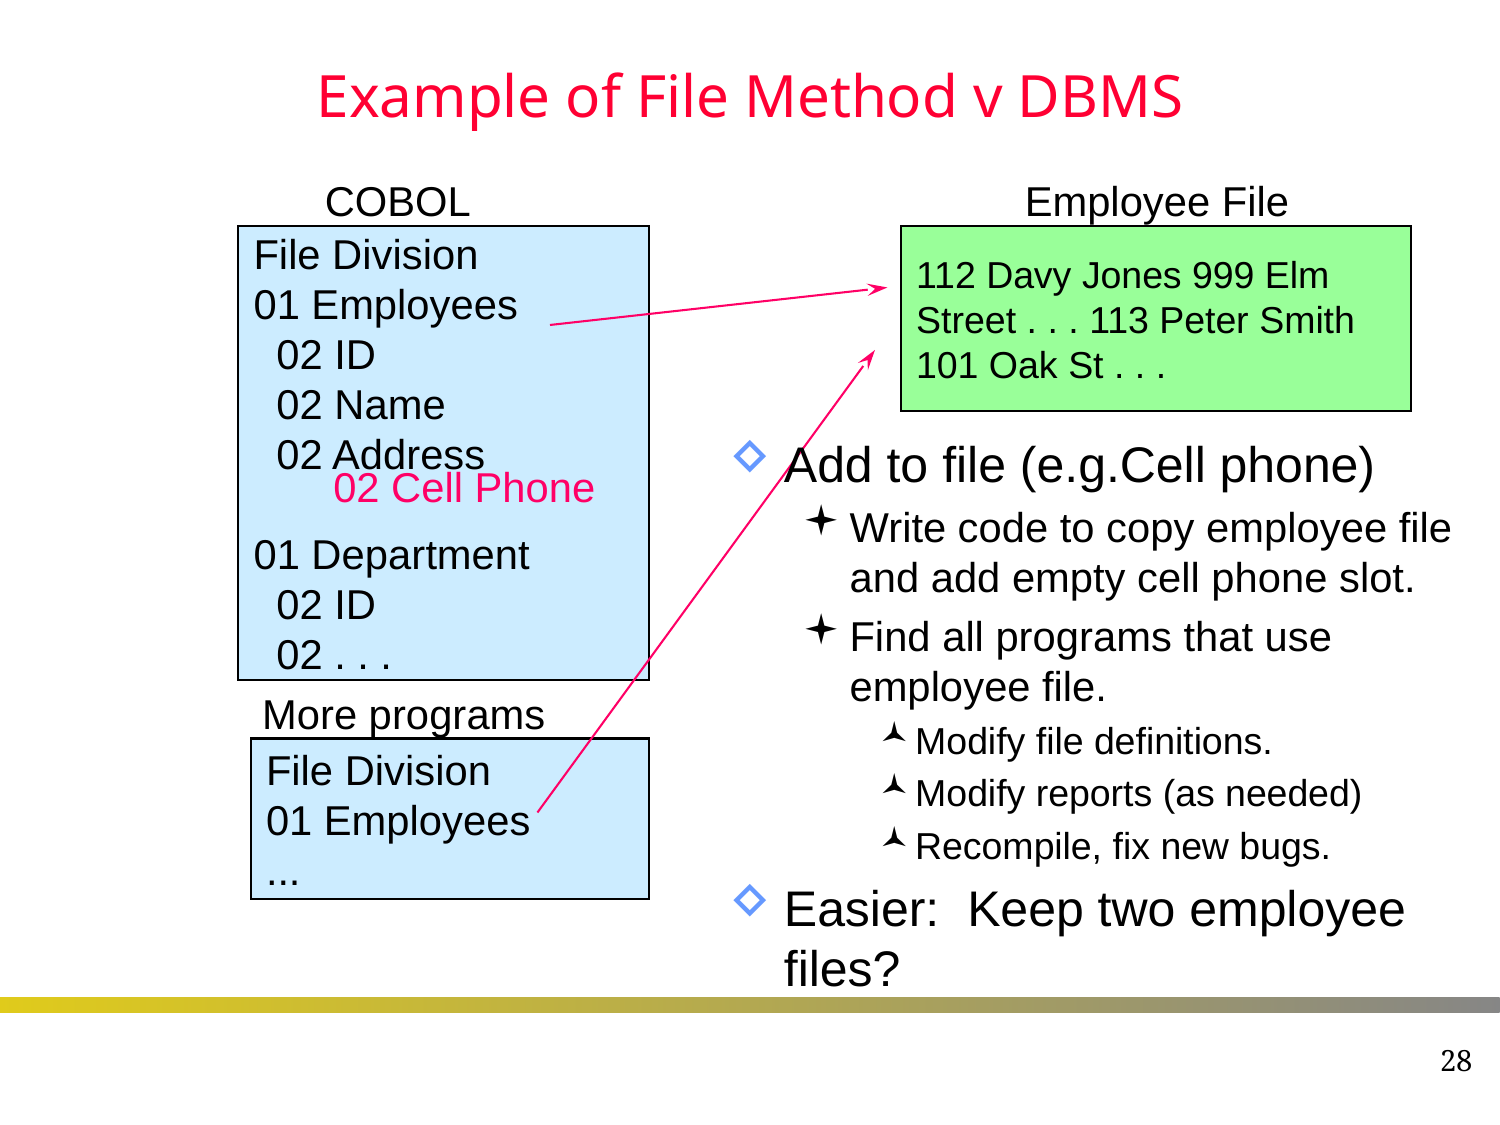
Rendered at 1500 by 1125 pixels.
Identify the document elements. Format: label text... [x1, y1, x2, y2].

text_box [866, 283, 888, 296]
text_box More programs [246, 679, 561, 746]
list Add to file (e.g.Cell phone) Write code to copy employee file and add empty cell phone slot. Find all programs that use employee file. Modify file definitions. Modify reports (as needed) Recompile, fix new bugs. Easier: Keep two employee files? [712, 424, 1488, 988]
text_box Employee File [1009, 167, 1305, 233]
text_box COBOL [309, 167, 487, 233]
text_box 02 Cell Phone [307, 453, 611, 518]
text_box [857, 349, 875, 371]
text_box File Division 01 Employees ... [250, 738, 649, 899]
text_box 112 Davy Jones 999 Elm Street . . . 113 Peter Smith 101 Oak St . . . [901, 226, 1412, 412]
title Example of File Method v DBMS [0, 0, 1500, 188]
text_box File Division 01 Employees 02 ID 02 Name 02 Address 01 Department 02 ID 02 . . . [238, 226, 649, 680]
slide_number 28 [1174, 1024, 1488, 1101]
